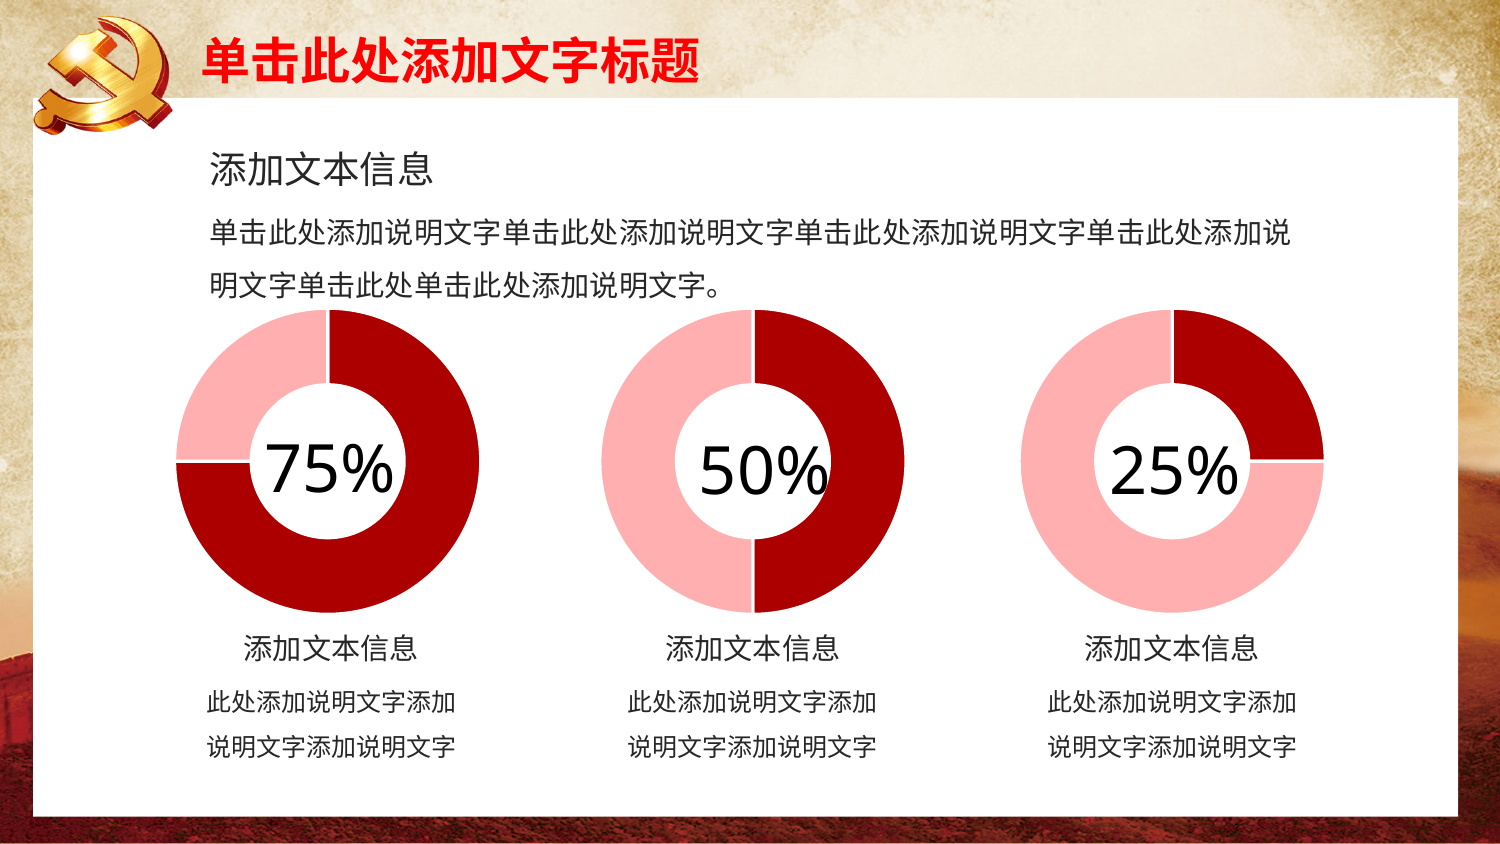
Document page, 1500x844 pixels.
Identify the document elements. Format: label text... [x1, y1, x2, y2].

text_box 添加文本信息 此处添加说明文字添加说明文字添加说明文字 [1023, 622, 1321, 794]
text_box 添加文本信息 单击此处添加说明文字单击此处添加说明文字单击此处添加说明文字单击此处添加说明文字单击此处单击此处添加说明文字。 [194, 138, 1328, 301]
chart [112, 301, 1388, 621]
text_box 添加文本信息 此处添加说明文字添加说明文字添加说明文字 [182, 622, 481, 794]
picture [0, 0, 1500, 844]
text_box 添加文本信息 此处添加说明文字添加说明文字添加说明文字 [604, 622, 902, 794]
text_box [156, 22, 550, 108]
